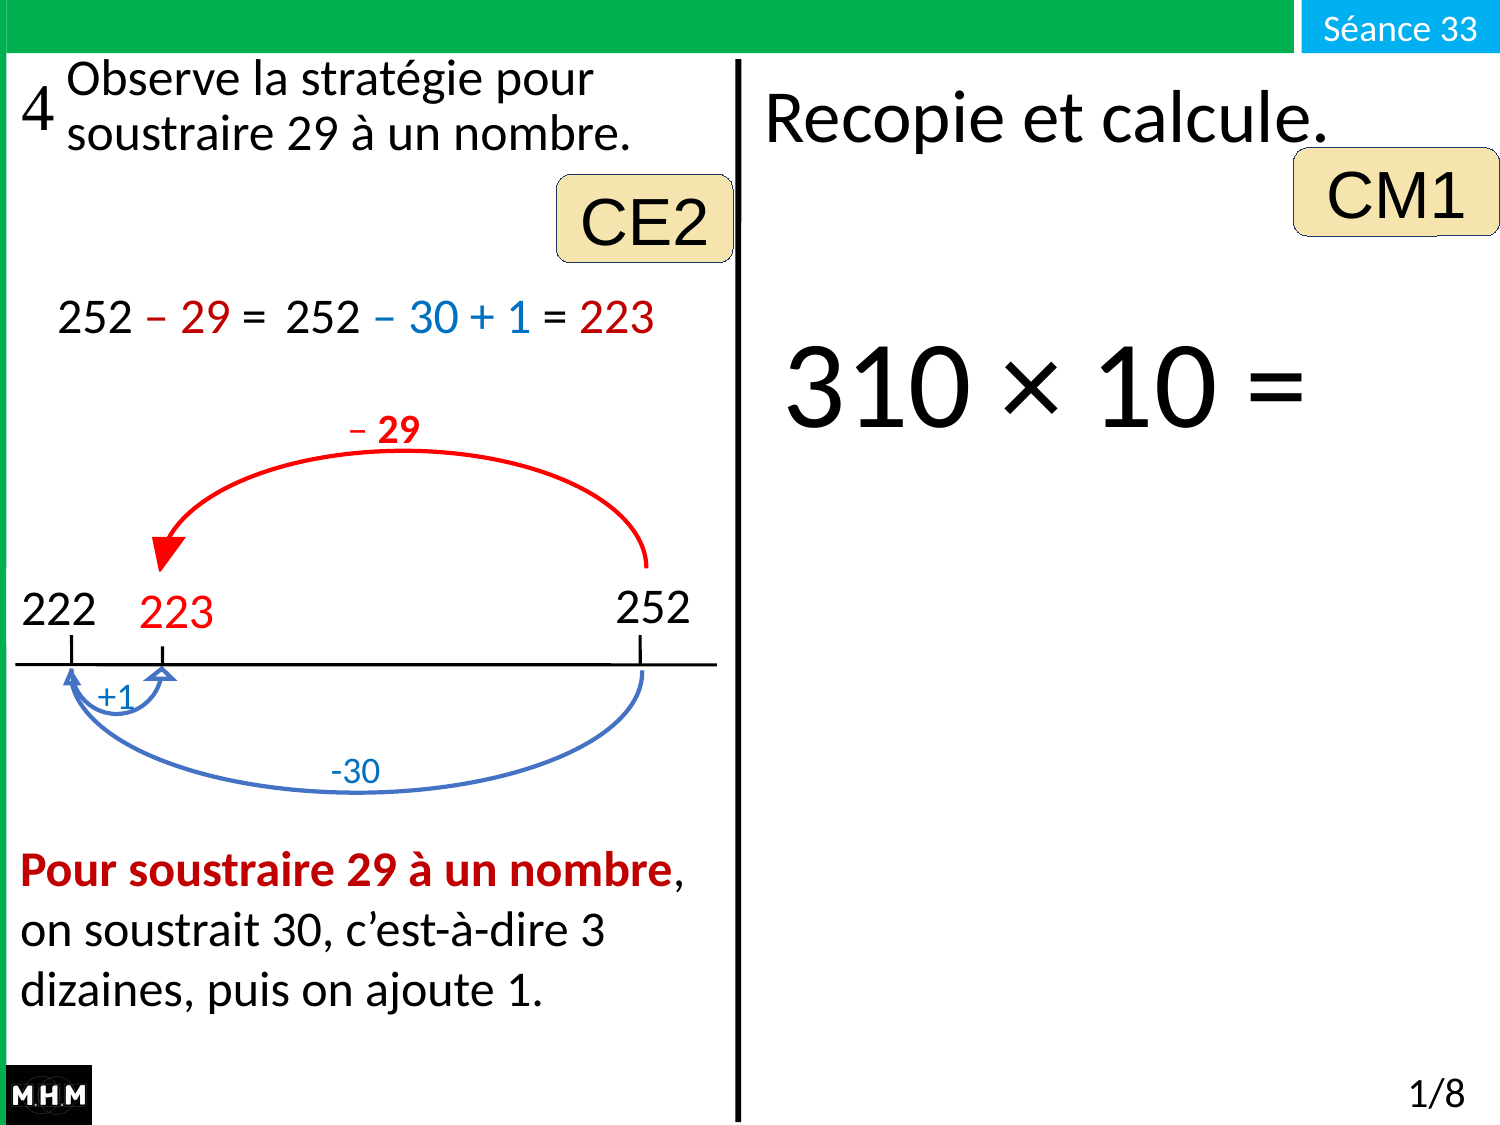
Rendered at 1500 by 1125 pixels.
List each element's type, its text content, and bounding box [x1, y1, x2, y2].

text_box CE2 [556, 174, 734, 263]
text_box [95, 724, 241, 785]
text_box 252 – 29 = [42, 275, 285, 351]
text_box +1 [82, 672, 159, 724]
text_box [69, 673, 82, 701]
text_box [455, 672, 645, 788]
text_box 310 × 10 = [767, 295, 1343, 460]
text_box Recopie et calcule. [749, 54, 1424, 183]
text_box 223 [123, 571, 230, 647]
text_box [151, 453, 332, 570]
text_box Pour soustraire 29 à un nombre, on soustrait 30, c’est-à-dire 3 dizaines, puis on ajoute 1. [5, 829, 760, 1025]
text_box -30 [241, 738, 455, 798]
text_box 222 [6, 568, 116, 643]
text_box [159, 672, 178, 690]
text_box [62, 673, 82, 710]
text_box – 29 [332, 394, 455, 460]
text_box [455, 451, 649, 569]
list 1/8 [1373, 1064, 1500, 1125]
text_box 252 [600, 565, 711, 641]
text_box ? [120, 570, 205, 645]
text_box CM1 [1293, 147, 1500, 237]
text_box 252 – 30 + 1 = 223 [270, 271, 671, 347]
text_box Observe la stratégie pour soustraire 29 à un nombre. [51, 42, 770, 171]
picture [6, 1065, 92, 1125]
